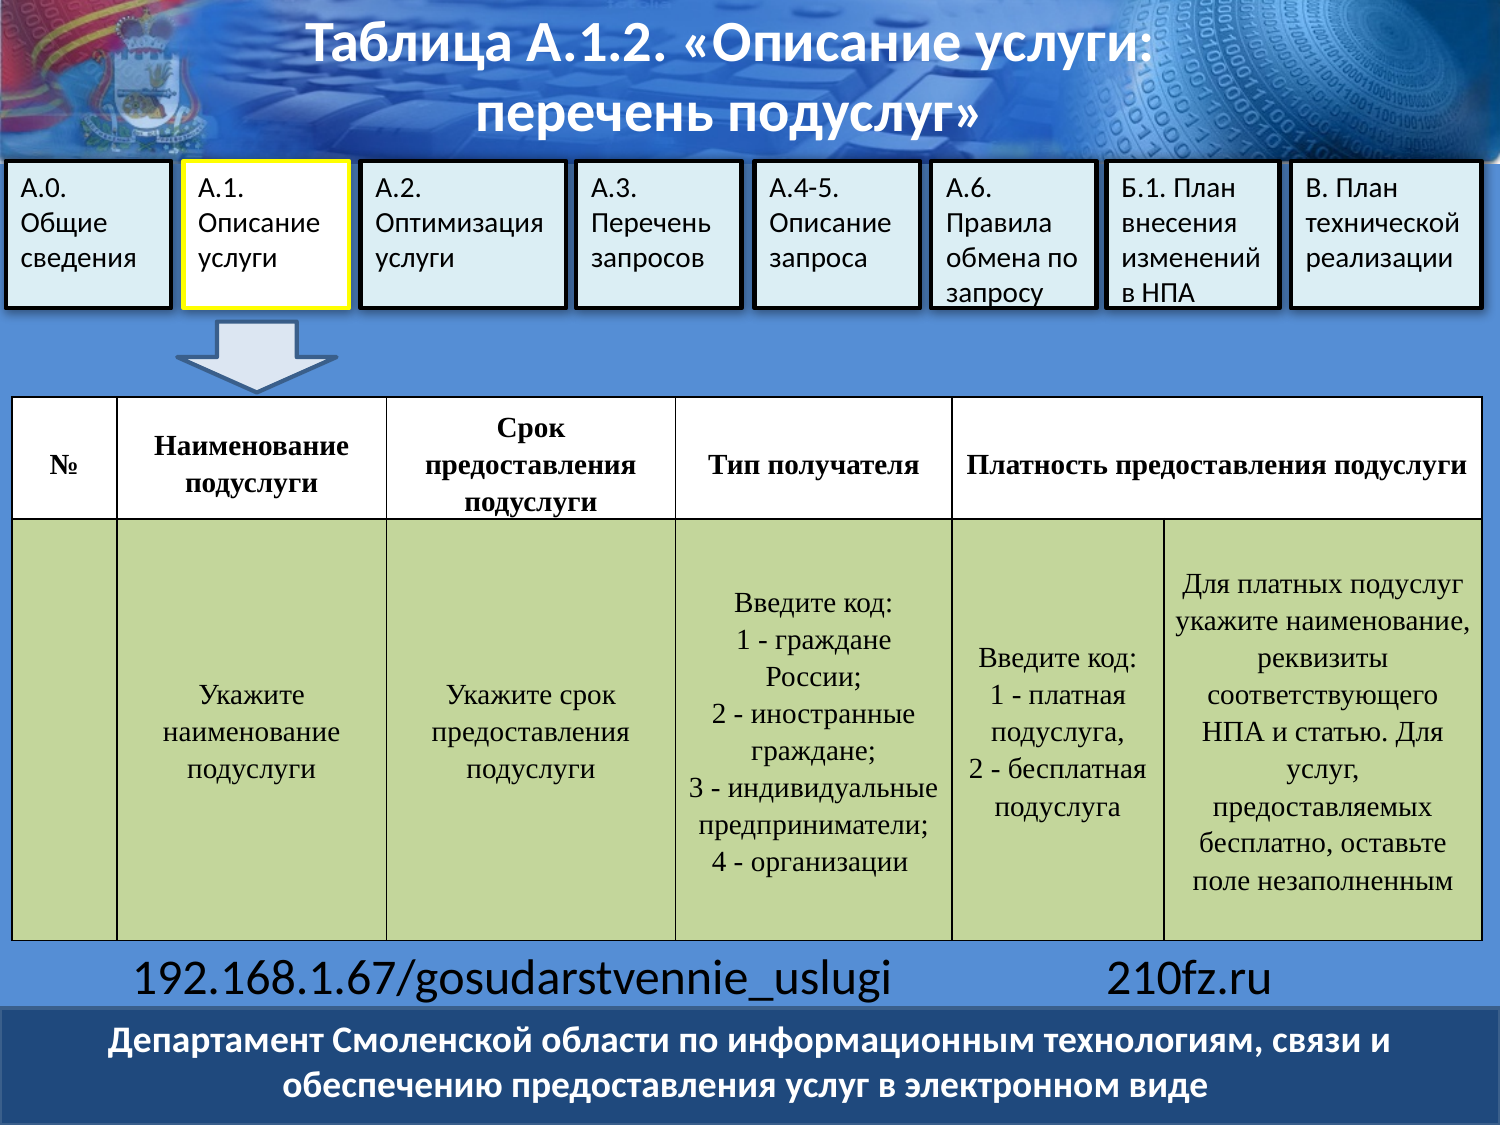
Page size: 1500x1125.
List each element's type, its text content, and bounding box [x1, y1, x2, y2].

table_header Укажите наименование подуслуги [118, 520, 386, 940]
table_header Тип получателя [676, 398, 951, 518]
table_header Для платных подуслуг укажите наименование, реквизиты соответствующего НПА и статью. Для услуг, предоставляемых бесплатно, оставьте поле незаполненным [1165, 520, 1481, 940]
table_header Укажите срок предоставления подуслуги [387, 520, 675, 940]
text_box А.0. Общие сведения [4, 172, 173, 310]
table_header № [13, 398, 116, 518]
table_header Срок предоставления подуслуги [387, 398, 675, 518]
table_header Введите код: 1 - граждане России; 2 - иностранные граждане; 3 - индивидуальные предприниматели; 4 - организации [676, 520, 951, 940]
table_header Введите код: 1 - платная подуслуга, 2 - бесплатная подуслуга [953, 520, 1163, 940]
text_box А.4-5. Описание запроса [752, 172, 922, 310]
text_box В. План технической реализации [1289, 172, 1484, 310]
text_box А.2. Оптимизация услуги [358, 172, 568, 310]
text_box А.1. Описание услуги [181, 172, 351, 310]
text_box А.3. Перечень запросов [574, 172, 744, 310]
text_box Б.1. План внесения изменений в НПА [1104, 172, 1282, 310]
text_box 192.168.1.67/gosudarstvennie_uslugi 210fz.ru [117, 941, 1442, 1013]
text_box А.6. Правила обмена по запросу [929, 172, 1098, 310]
text_box Департамент Смоленской области по информационным технологиям, связи и обеспечению предоставления услуг в электронном виде [0, 1006, 1500, 1125]
table_header Наименование подуслуги [118, 398, 386, 518]
text_box [175, 321, 339, 395]
picture [0, 0, 1500, 164]
table_header [13, 520, 116, 940]
table_header Платность предоставления подуслуги [953, 398, 1481, 518]
